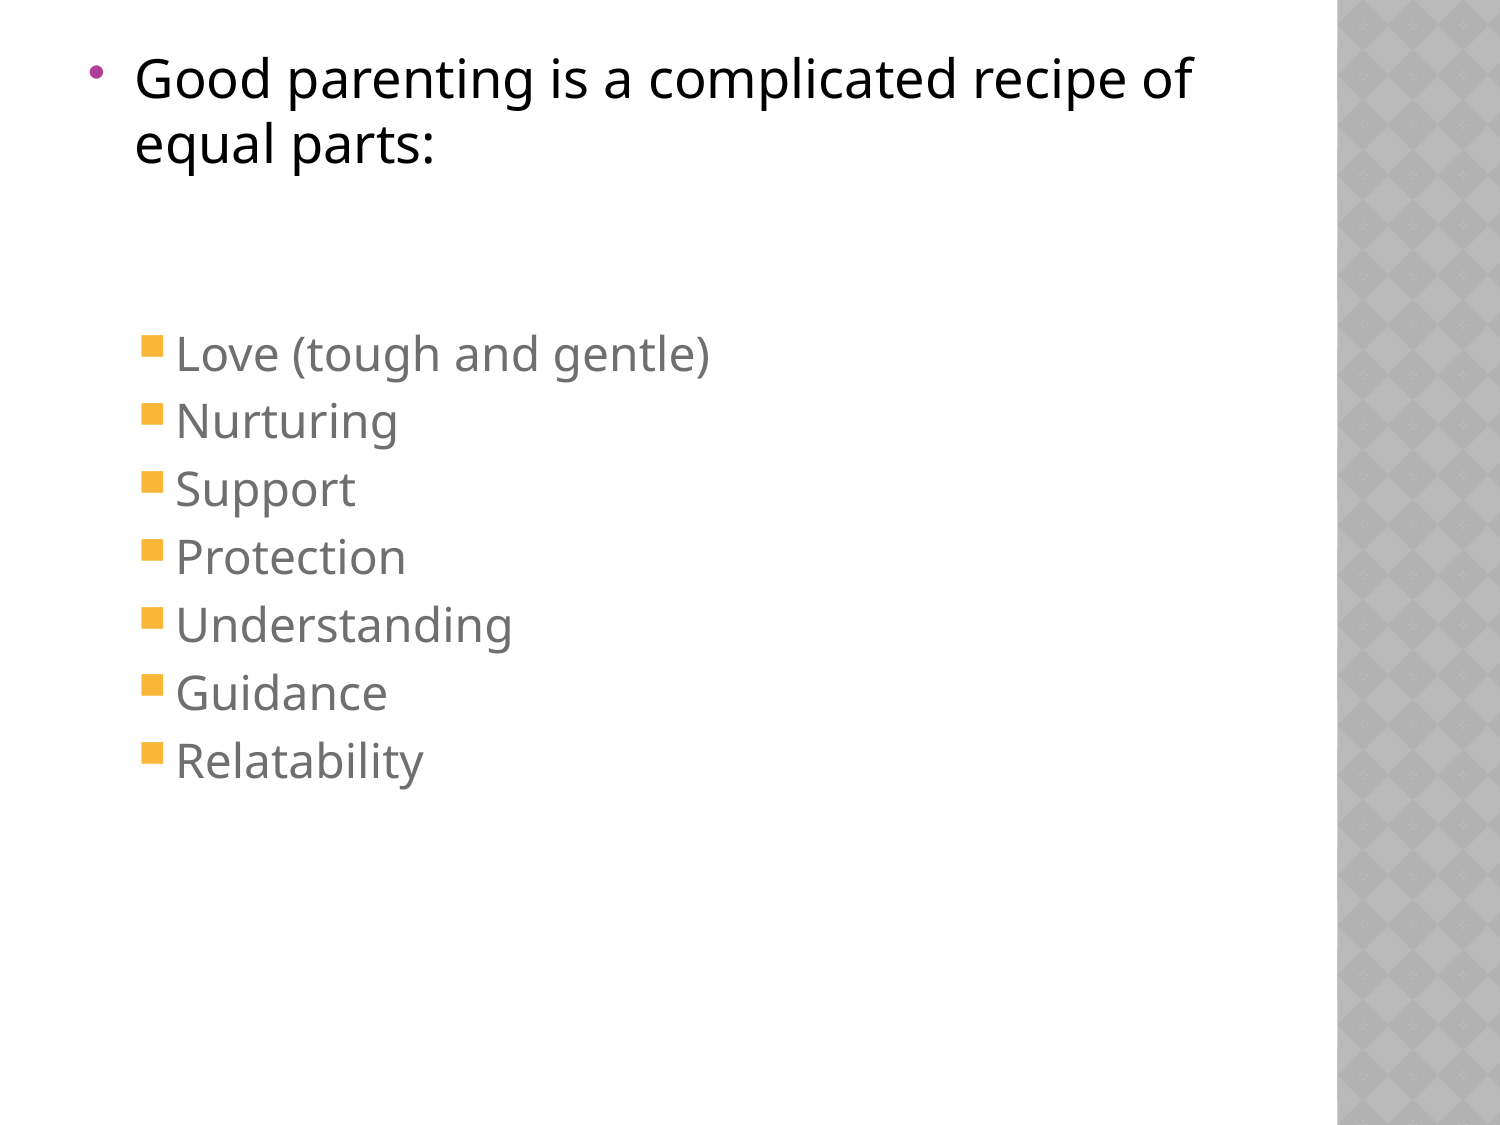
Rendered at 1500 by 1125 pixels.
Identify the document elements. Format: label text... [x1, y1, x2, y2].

list Good parenting is a complicated recipe of equal parts: Love (tough and gentle) Nurturing Support Protection Understanding Guidance Relatability [75, 37, 1263, 1059]
